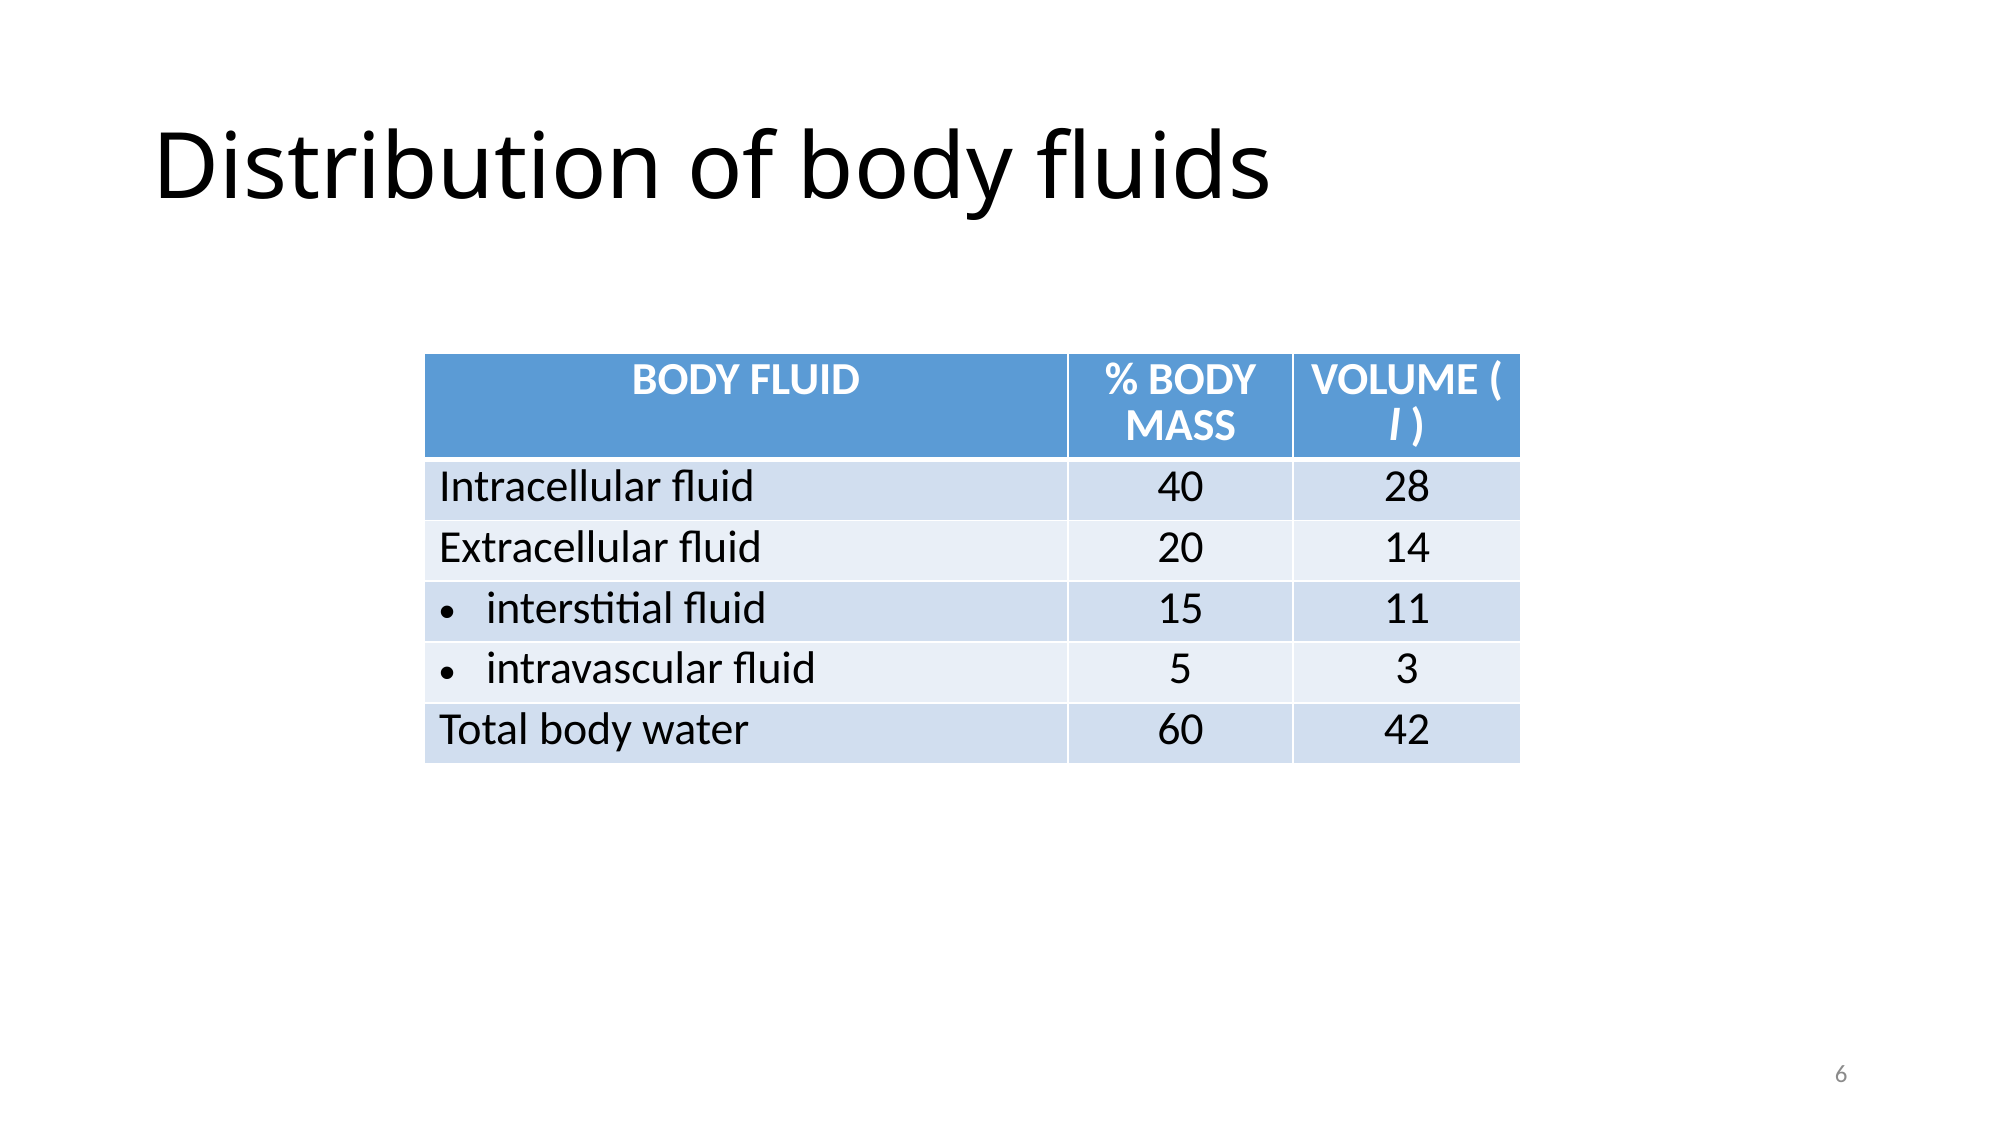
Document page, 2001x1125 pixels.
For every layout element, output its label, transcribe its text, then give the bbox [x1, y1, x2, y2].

table_cell intravascular fluid [425, 643, 1067, 702]
table_cell interstitial fluid [425, 582, 1067, 641]
table_cell 42 [1294, 704, 1520, 763]
slide_number 6 [1412, 1042, 1863, 1103]
table_header BODY FLUID [425, 354, 1067, 457]
table_header VOLUME ( l ) [1294, 354, 1520, 457]
table_cell 15 [1069, 582, 1292, 641]
table_cell 3 [1294, 643, 1520, 702]
table_cell 60 [1069, 704, 1292, 763]
table_cell Total body water [425, 704, 1067, 763]
table_cell Intracellular fluid [425, 462, 1067, 520]
title Distribution of body fluids [137, 59, 1863, 278]
table_header % BODY MASS [1069, 354, 1292, 457]
table_cell Extracellular fluid [425, 521, 1067, 580]
table_cell 28 [1294, 462, 1520, 520]
table_cell 11 [1294, 582, 1520, 641]
table_cell 14 [1294, 521, 1520, 580]
table_cell 5 [1069, 643, 1292, 702]
table_cell 40 [1069, 462, 1292, 520]
table_cell 20 [1069, 521, 1292, 580]
